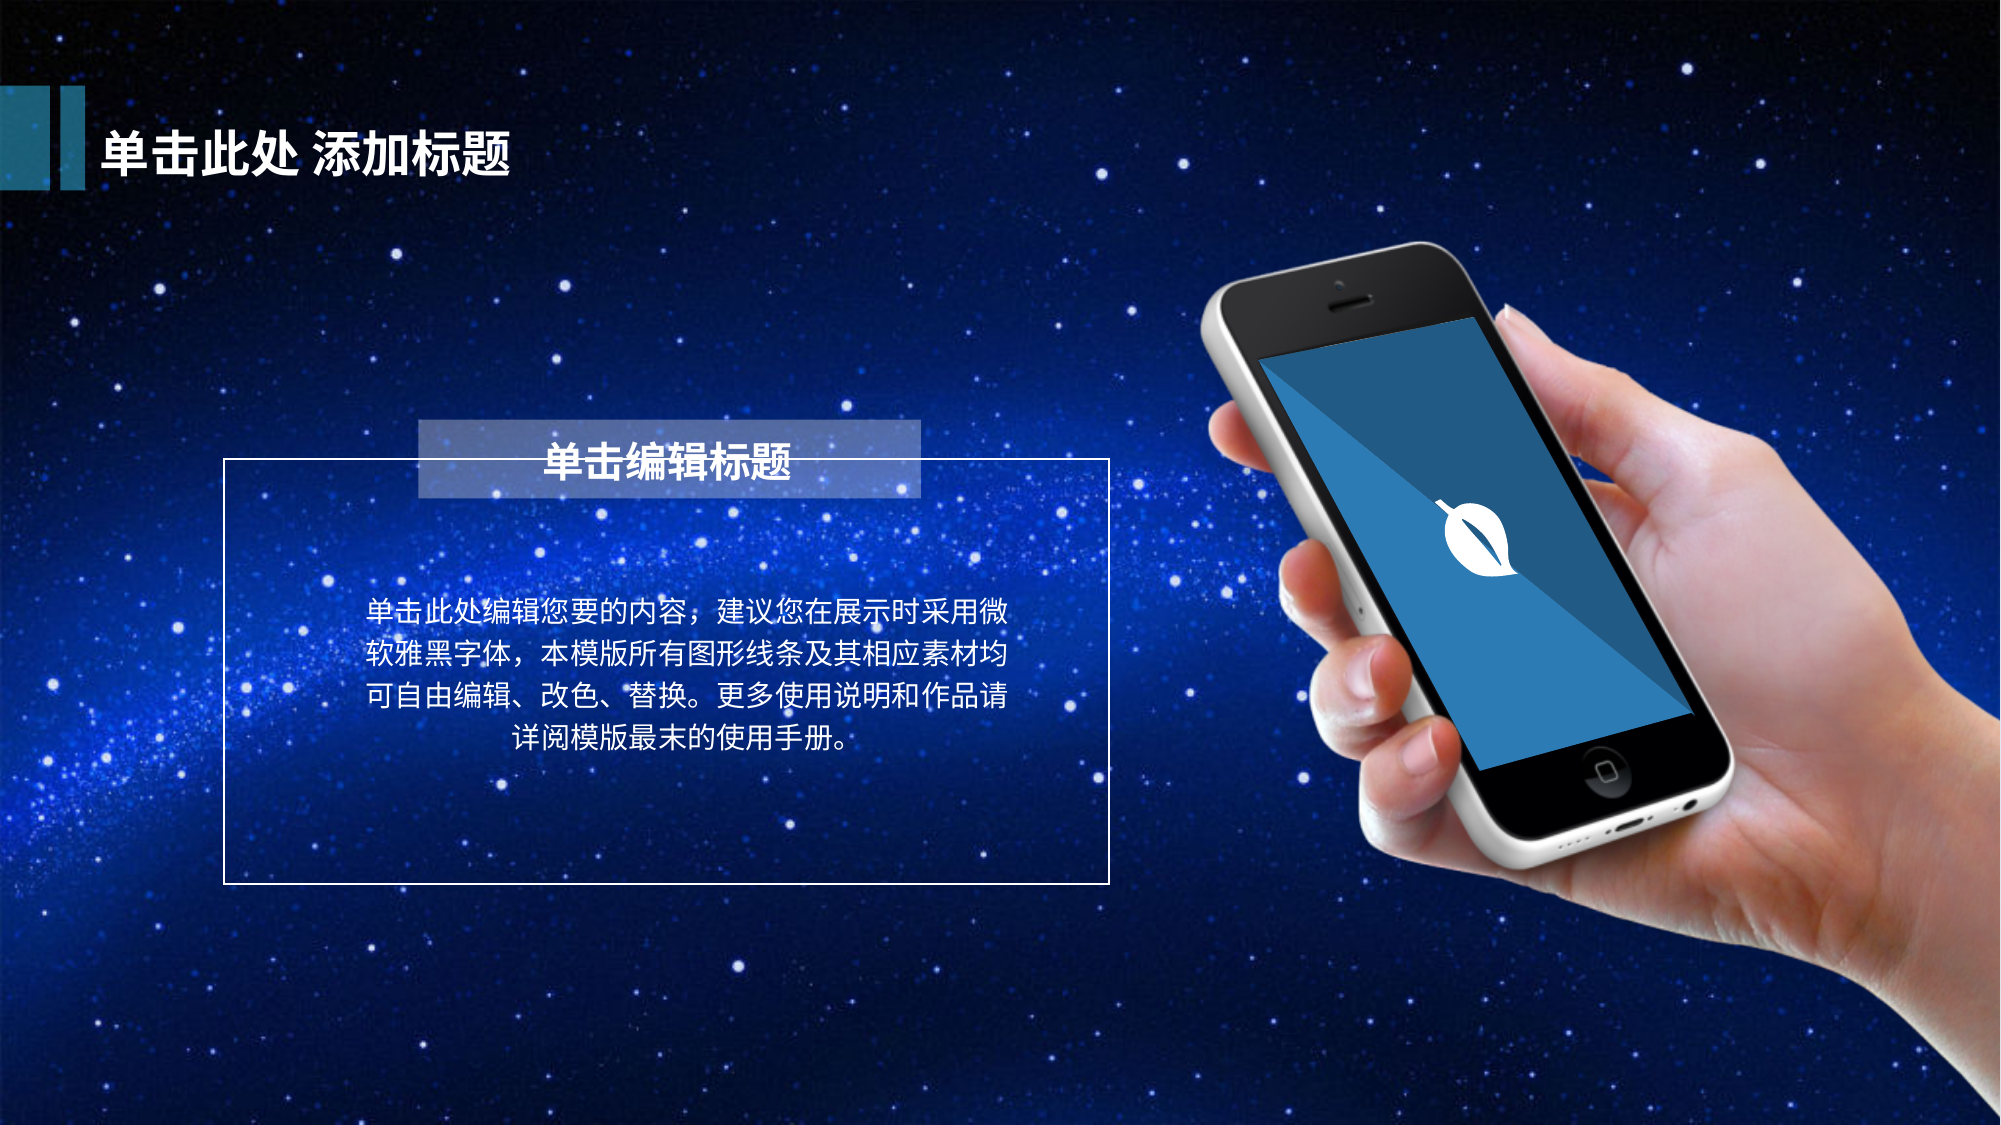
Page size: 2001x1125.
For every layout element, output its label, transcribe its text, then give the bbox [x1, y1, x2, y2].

text_box 单击此处编辑您要的内容，建议您在展示时采用微软雅黑字体，本模版所有图形线条及其相应素材均可自由编辑、改色、替换。更多使用说明和作品请详阅模版最末的使用手册。 [353, 586, 1022, 755]
text_box 单击编辑标题 [527, 428, 887, 493]
text_box [59, 85, 86, 191]
text_box [223, 458, 1110, 885]
text_box [417, 418, 922, 499]
text_box [0, 85, 51, 191]
text_box 单击此处 添加标题 [85, 114, 563, 190]
picture [0, 0, 2001, 1125]
